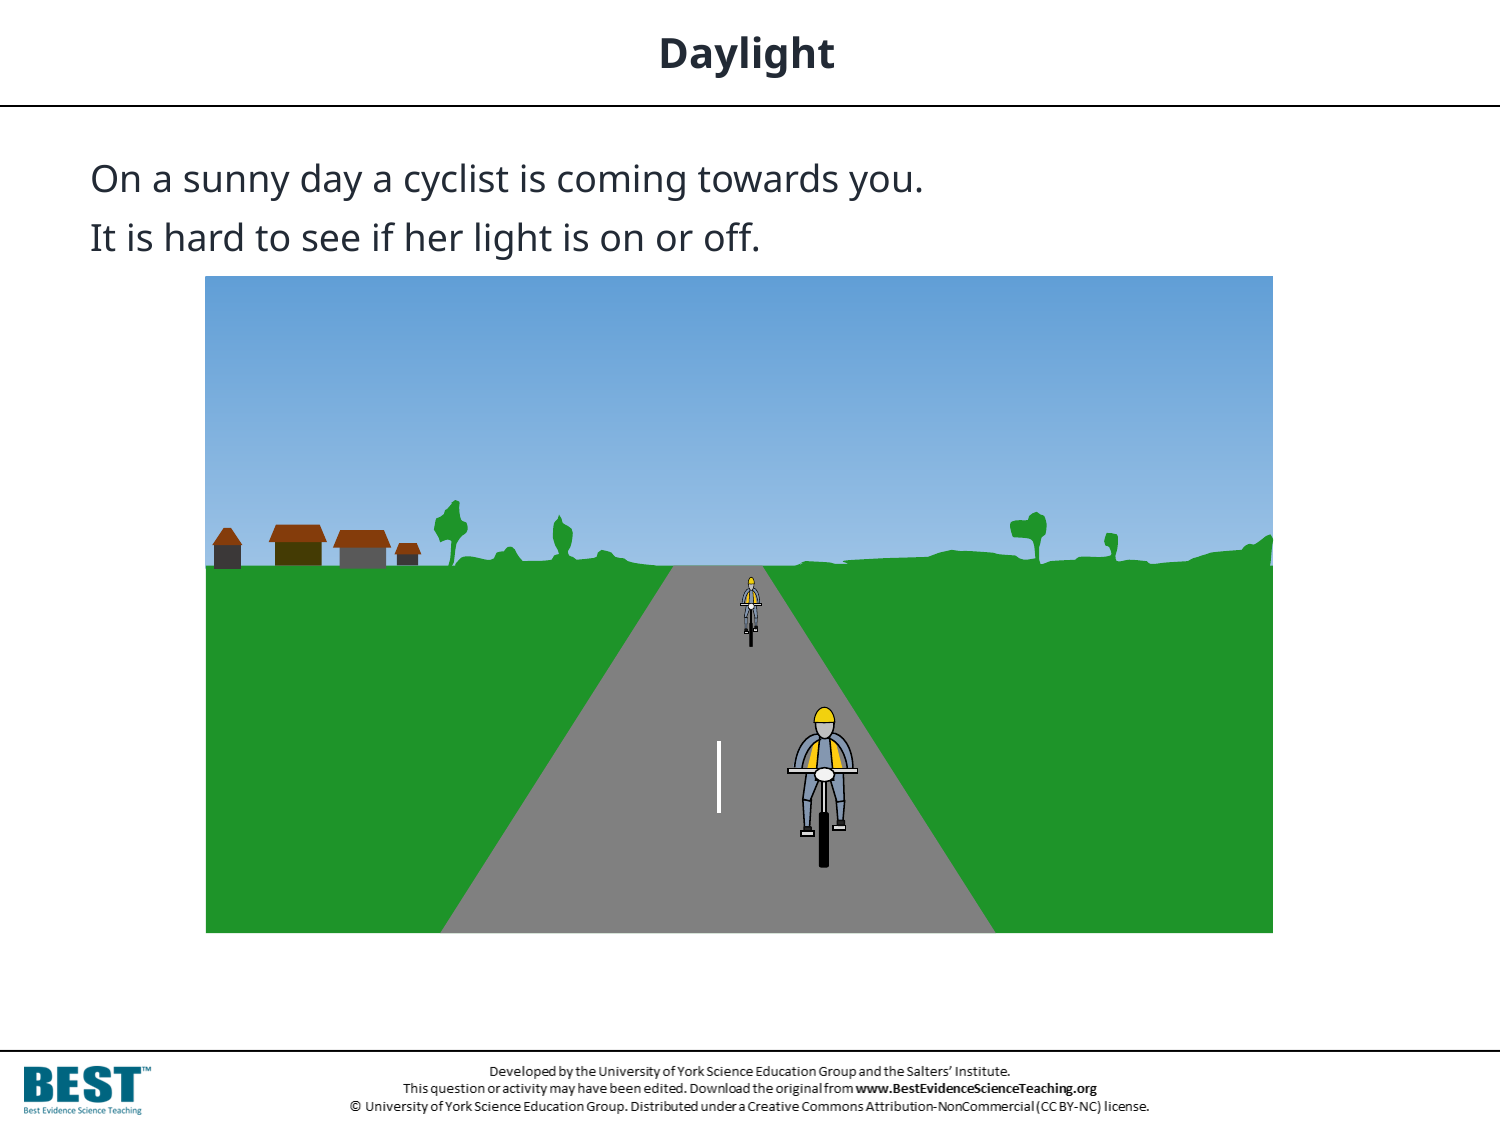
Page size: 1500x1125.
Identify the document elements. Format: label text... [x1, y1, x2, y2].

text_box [205, 276, 1274, 934]
text_box Daylight [23, 4, 1471, 99]
picture [0, 105, 1500, 1125]
